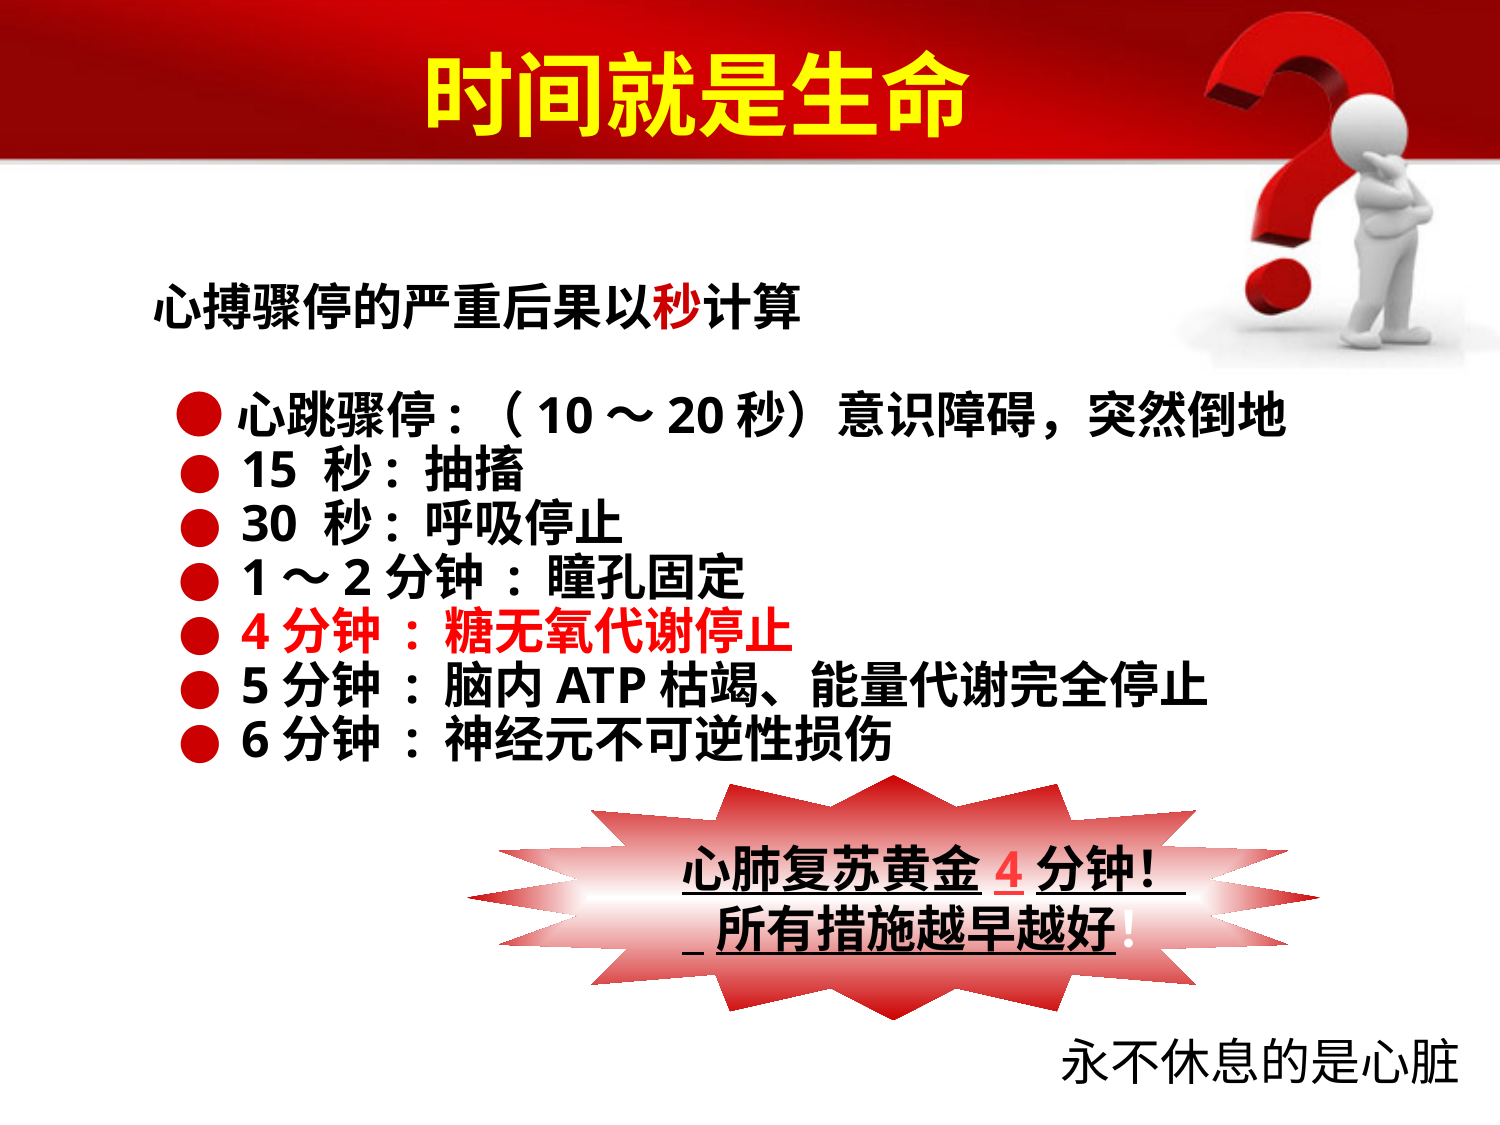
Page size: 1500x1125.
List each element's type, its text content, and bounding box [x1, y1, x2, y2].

text_box 时间就是生命 [407, 30, 1031, 156]
text_box 心肺复苏黄金4分钟！ 所有措施越早越好！ [466, 774, 1321, 1021]
text_box 永不休息的是心脏 [1045, 1023, 1476, 1098]
text_box 心搏骤停的严重后果以秒计算 ●心跳骤停:（10～20秒）意识障碍，突然倒地 ● 15 秒: 抽搐 ● 30 秒: 呼吸停止 ● 1～2分钟 : 瞳孔固定 ● 4分钟 : 糖无氧代谢停止 ● 5分钟 : 脑内ATP枯竭、能量代谢完全停止 ● 6分钟 : 神经元不可逆性损伤 [137, 274, 1338, 836]
picture [0, 0, 1500, 1125]
text_box [612, 12, 1225, 88]
slide_number [1074, 1024, 1426, 1103]
